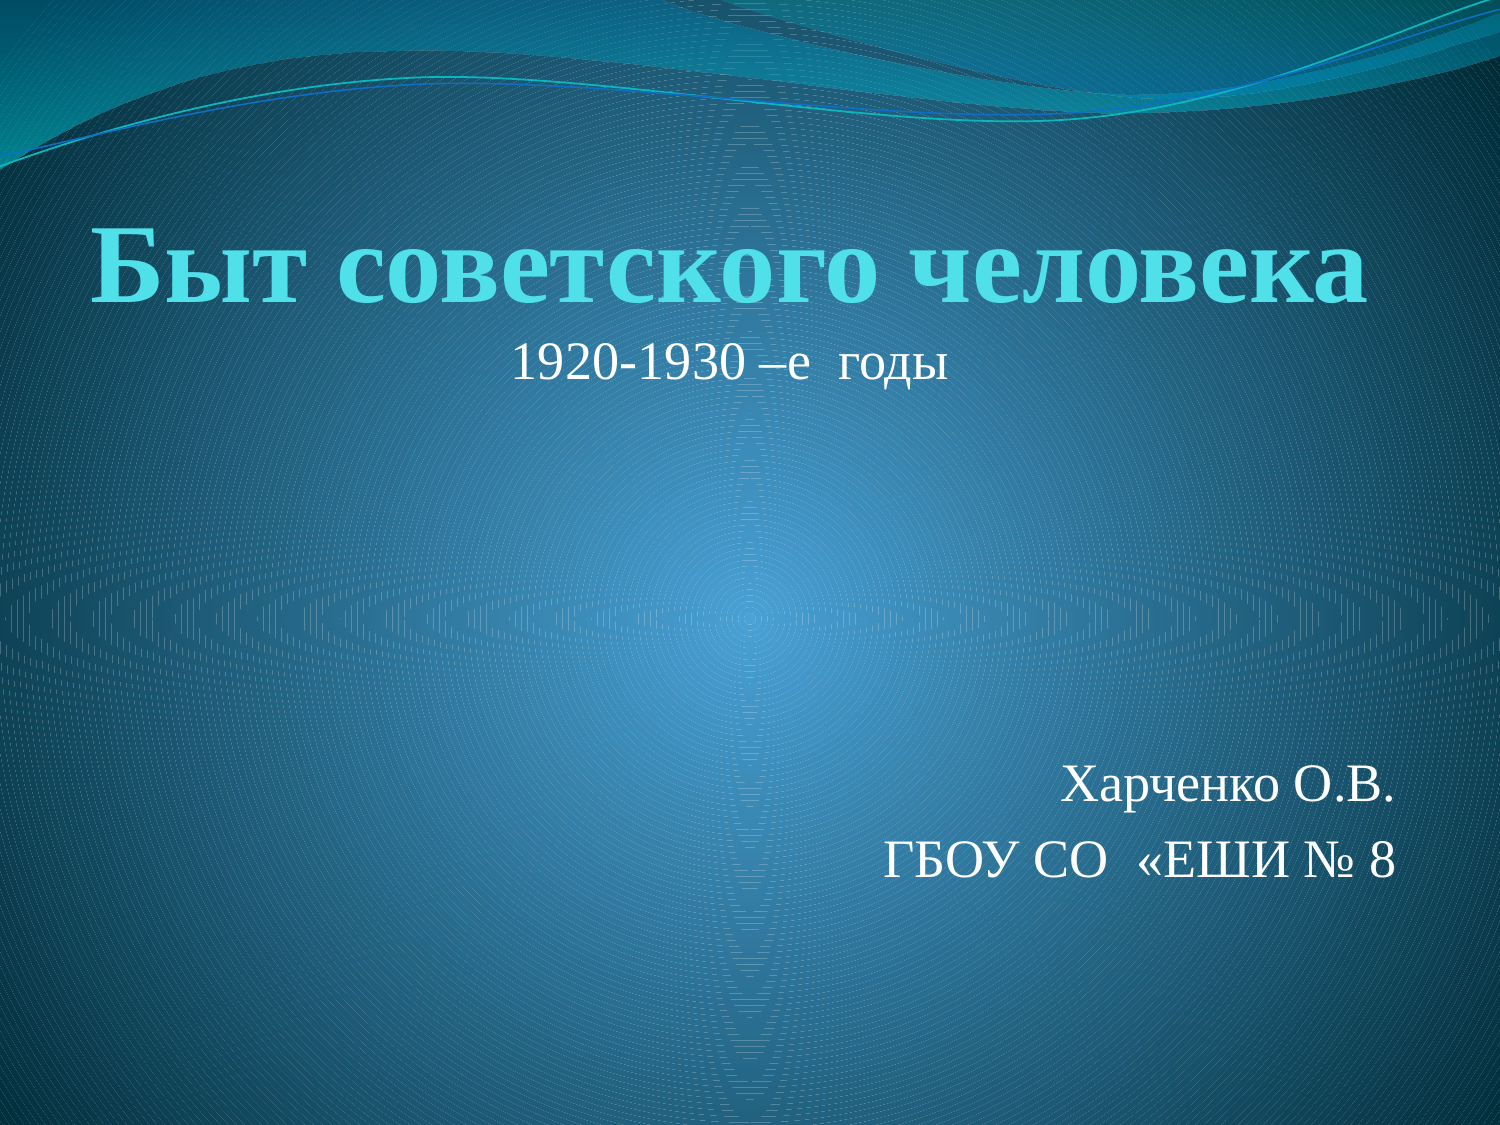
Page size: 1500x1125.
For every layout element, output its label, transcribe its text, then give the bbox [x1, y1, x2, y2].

subtitle Харченко О.В. ГБОУ СО «ЕШИ № 8 [87, 739, 1400, 953]
title Быт советского человека 1920-1930 –е годы [87, 196, 1376, 526]
